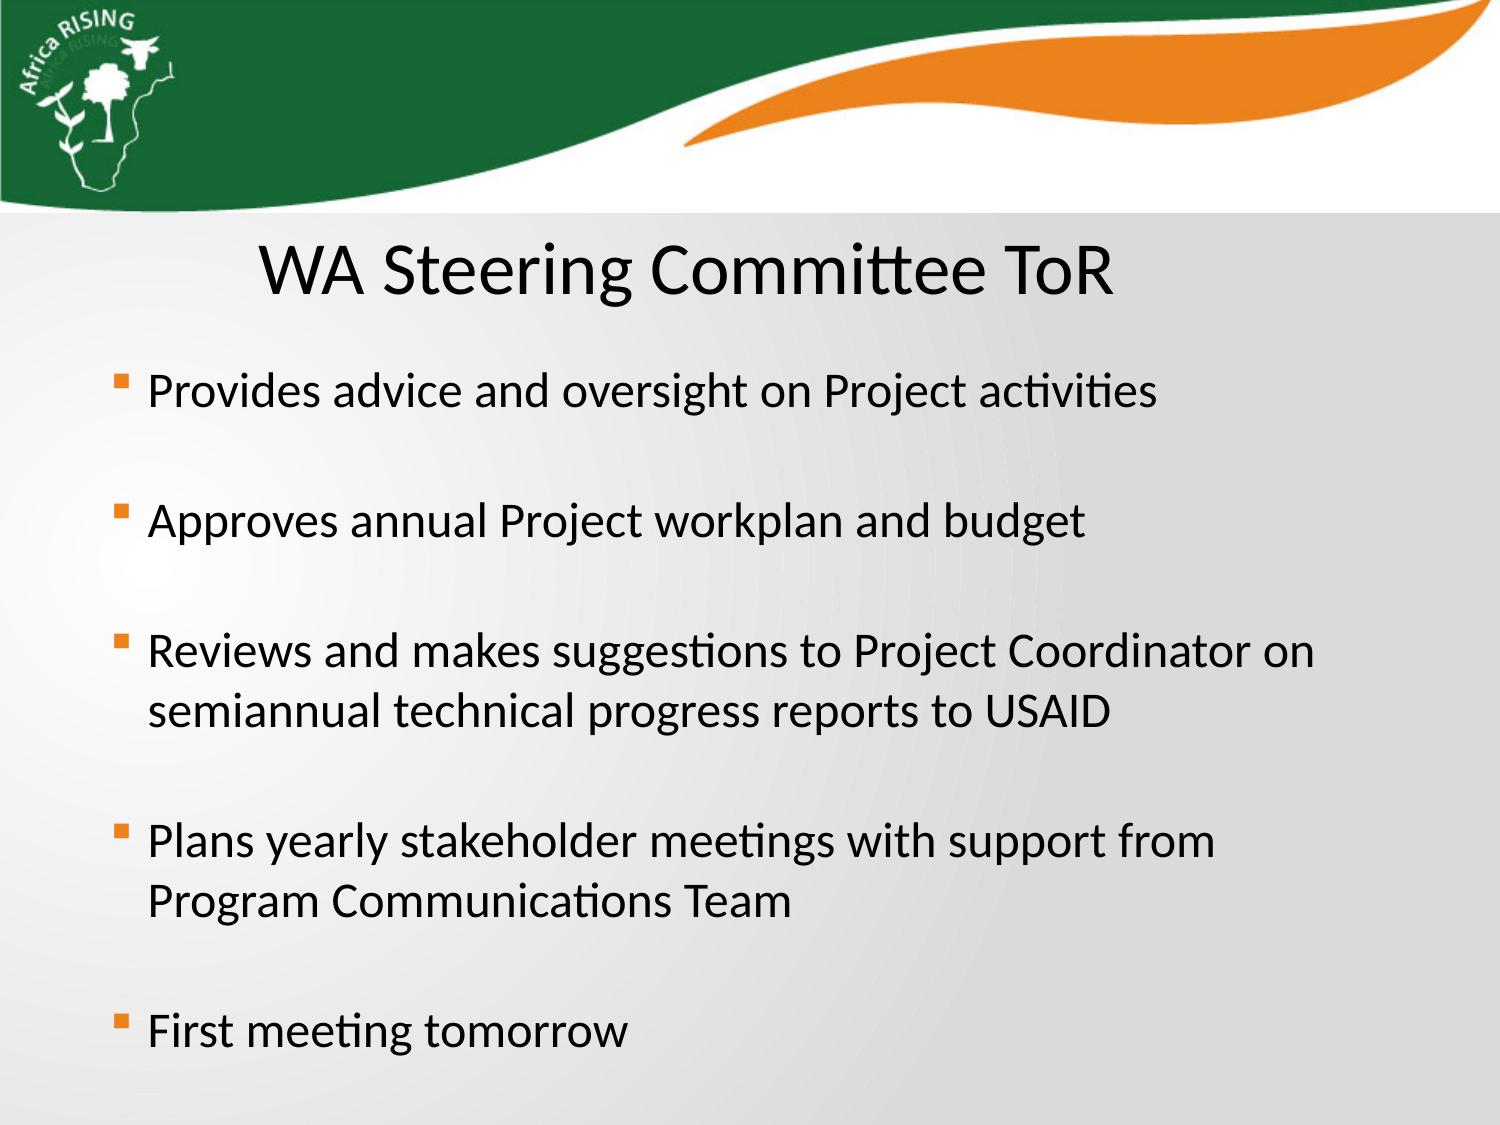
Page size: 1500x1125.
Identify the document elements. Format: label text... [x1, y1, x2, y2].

list Provides advice and oversight on Project activities Approves annual Project workplan and budget Reviews and makes suggestions to Project Coordinator on semiannual technical progress reports to USAID Plans yearly stakeholder meetings with support from Program Communications Team First meeting tomorrow [76, 349, 1352, 1047]
picture [0, 0, 1500, 213]
list WA Steering Committee ToR [75, 212, 1325, 400]
